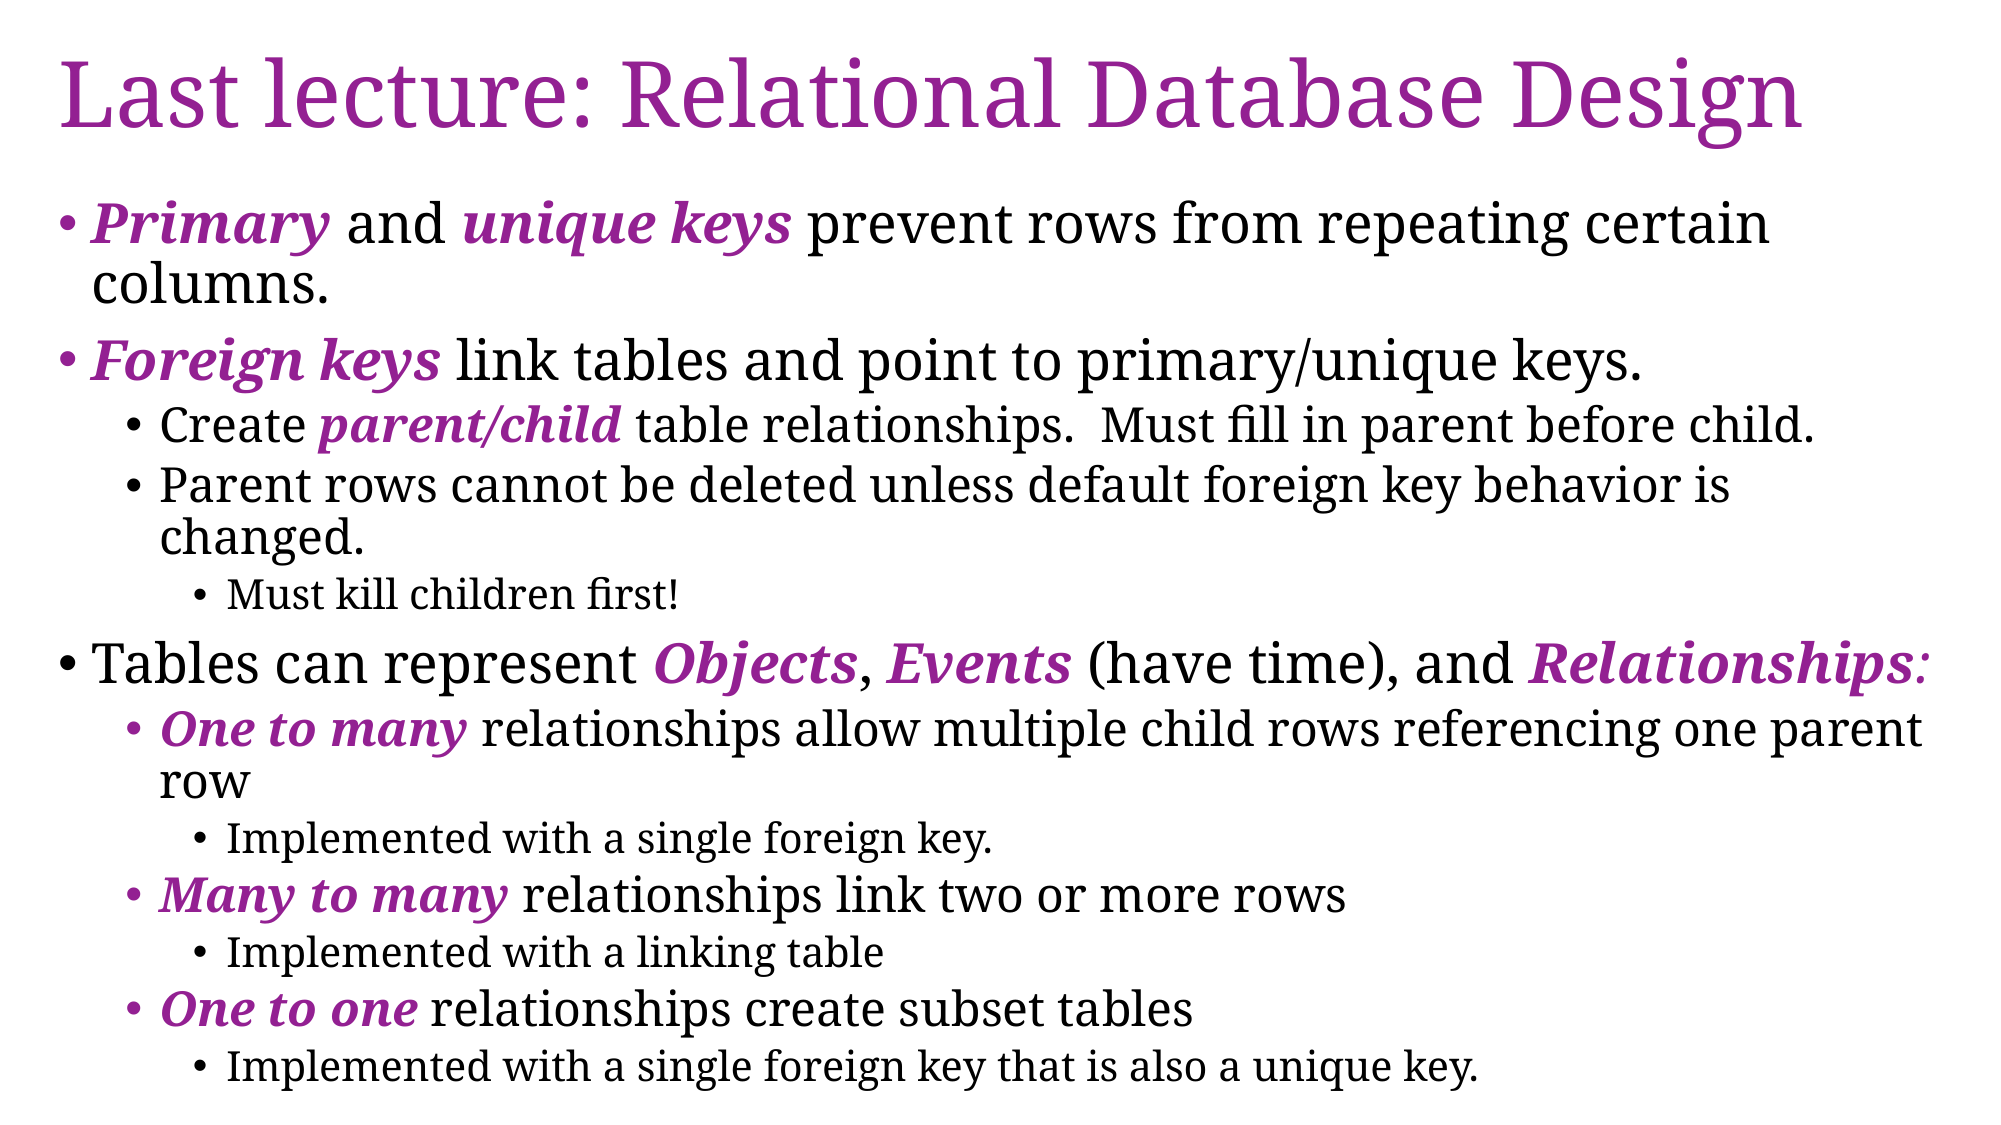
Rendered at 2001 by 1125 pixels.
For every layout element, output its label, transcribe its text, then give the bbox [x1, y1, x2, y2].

title Last lecture: Relational Database Design [43, 25, 1953, 171]
list Primary and unique keys prevent rows from repeating certain columns. Foreign keys link tables and point to primary/unique keys. Create parent/child table relationships. Must fill in parent before child. Parent rows cannot be deleted unless default foreign key behavior is changed. Must kill children first! Tables can represent Objects, Events (have time), and Relationships: One to many relationships allow multiple child rows referencing one parent row Implemented with a single foreign key. Many to many relationships link two or more rows Implemented with a linking table One to one relationships create subset tables Implemented with a single foreign key that is also a unique key. [43, 188, 1953, 1106]
